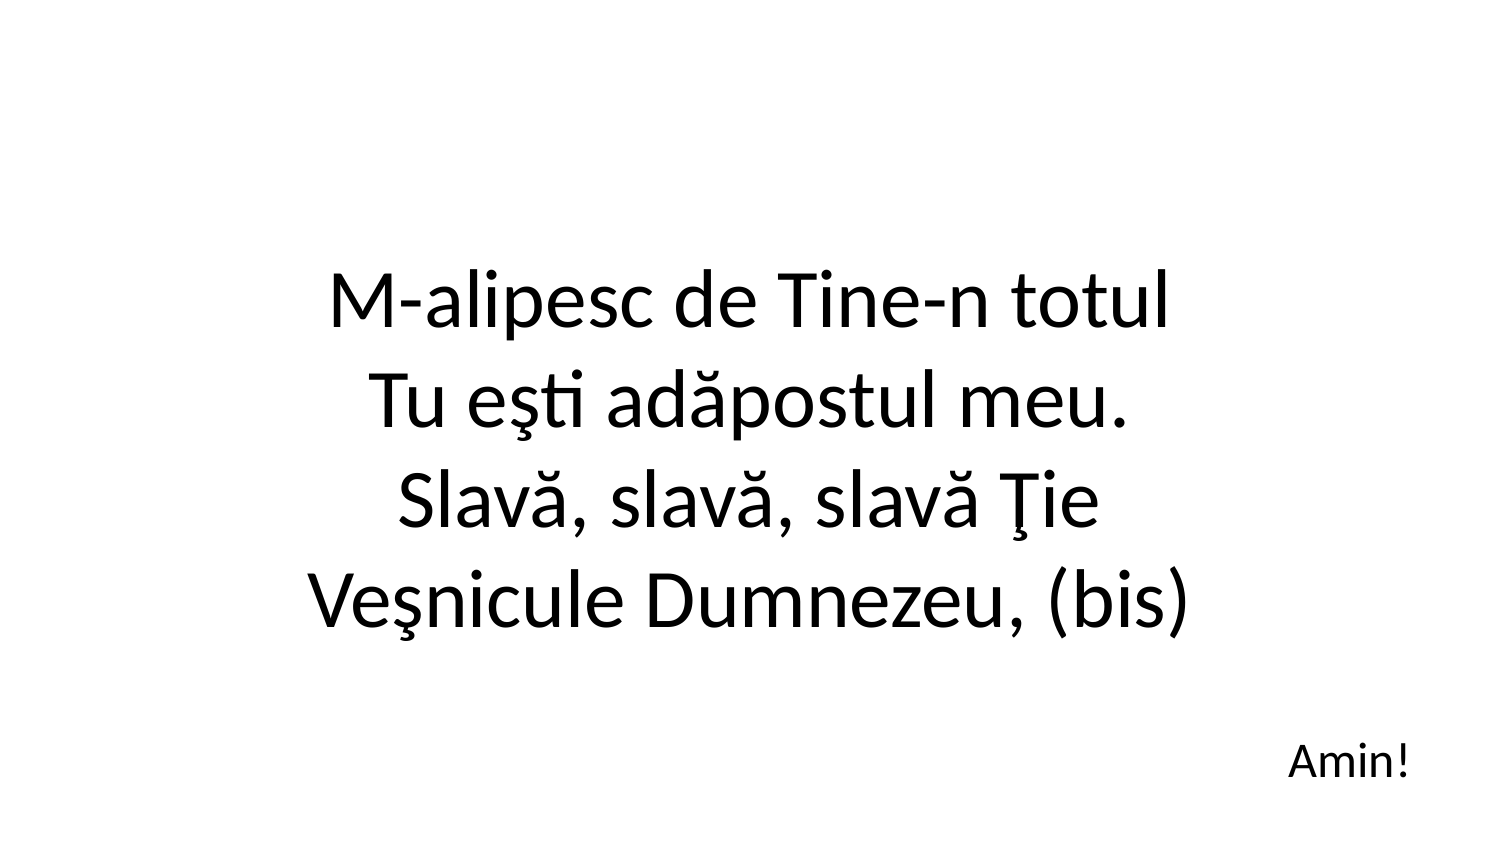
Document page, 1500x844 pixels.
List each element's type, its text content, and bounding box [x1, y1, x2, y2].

text_box M-alipesc de Tine-n totul Tu eşti adăpostul meu. Slavă, slavă, slavă Ţie Veşnicule Dumnezeu, (bis) [292, 192, 1208, 652]
text_box Amin! [1273, 674, 1427, 795]
